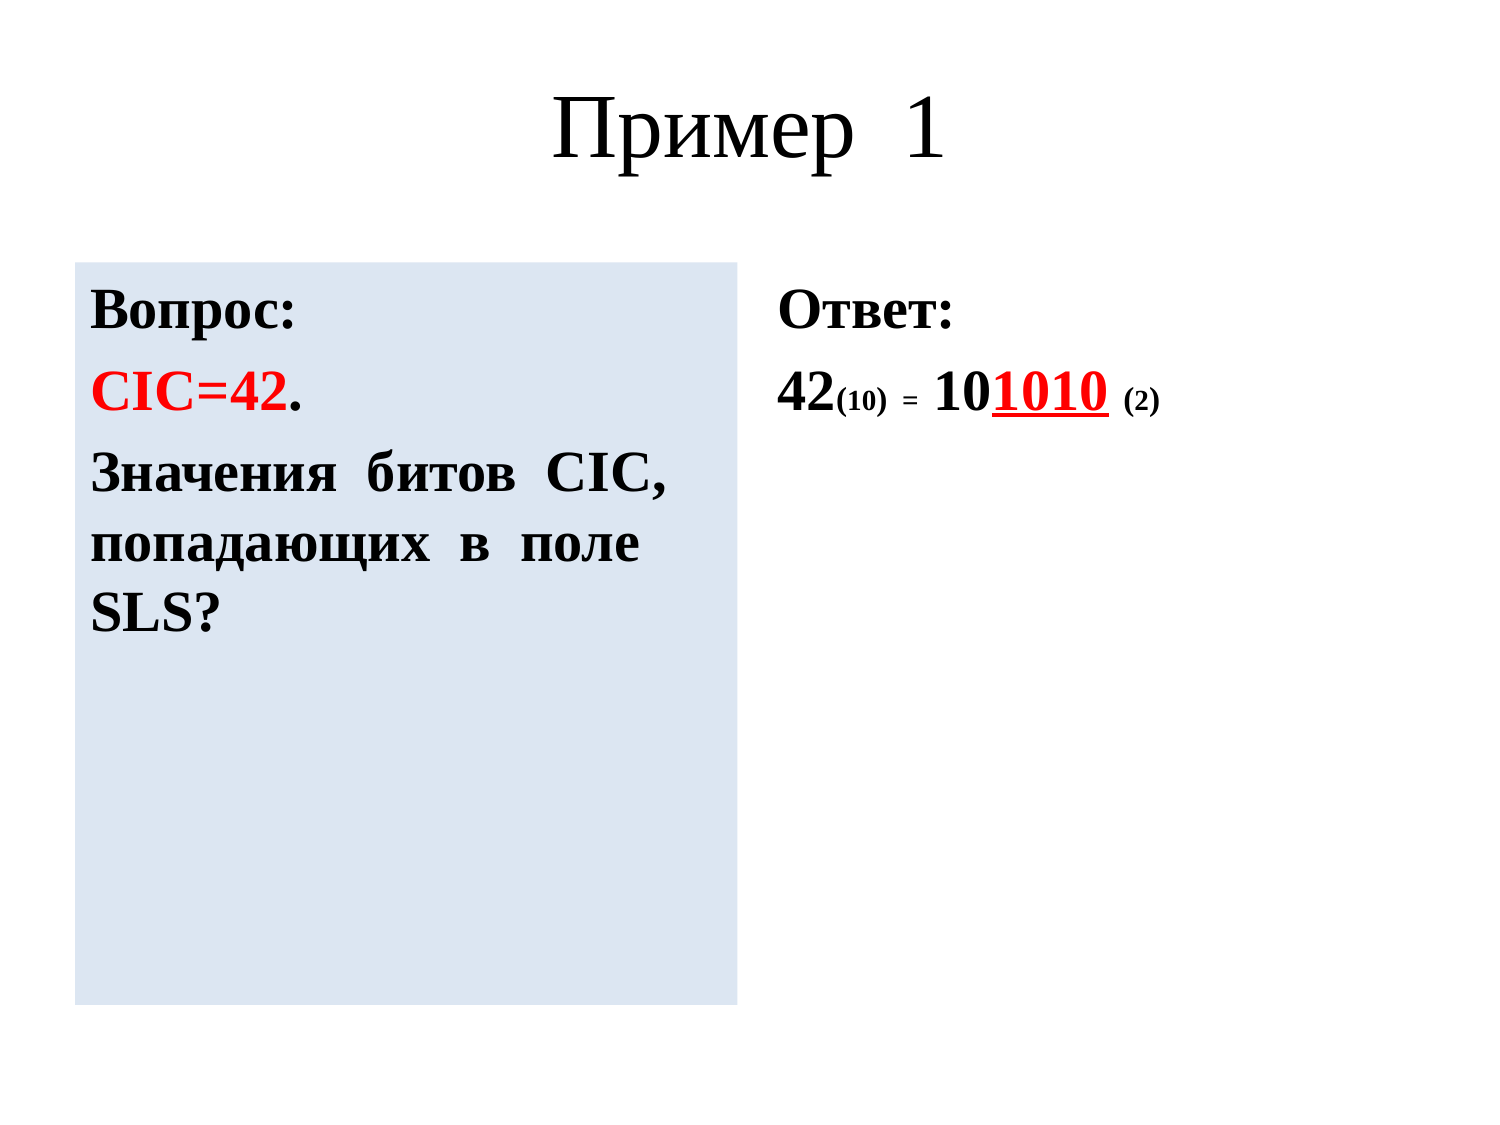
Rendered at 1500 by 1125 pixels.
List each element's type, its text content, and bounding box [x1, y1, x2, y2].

title Пример 1 [75, 45, 1425, 197]
list Ответ: 42(10) = 101010 (2) [762, 262, 1425, 1005]
list Вопрос: CIC=42. Значения битов CIC, попадающих в поле SLS? [75, 262, 738, 1005]
